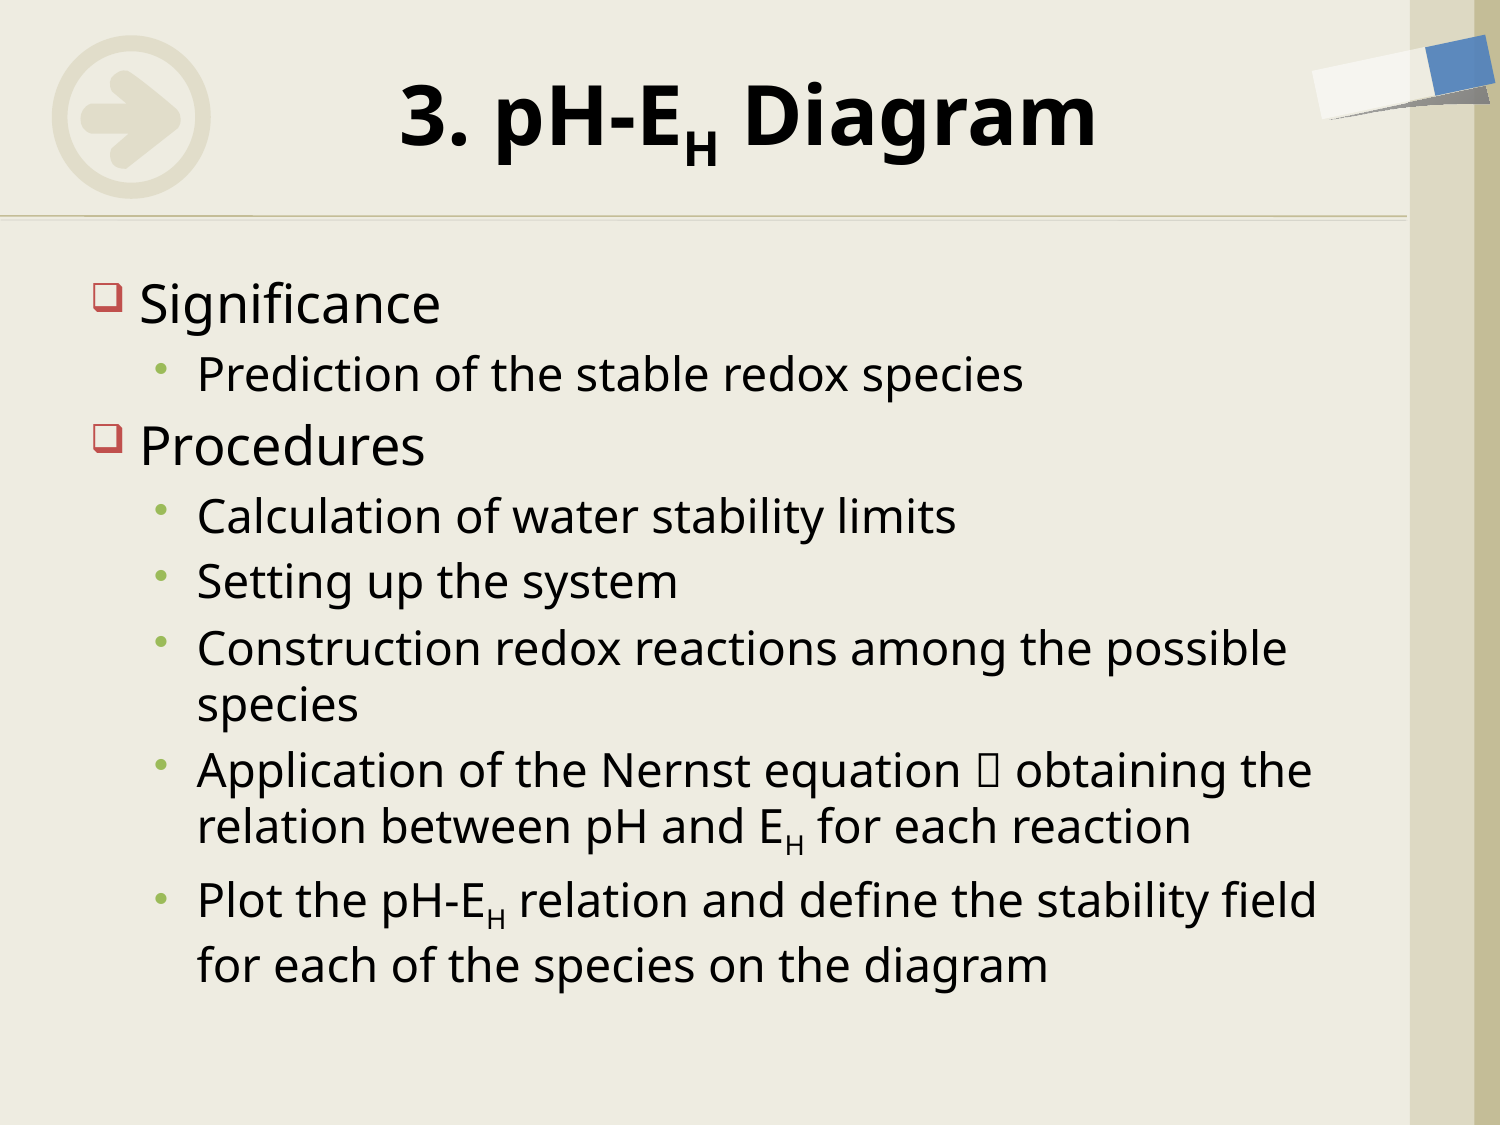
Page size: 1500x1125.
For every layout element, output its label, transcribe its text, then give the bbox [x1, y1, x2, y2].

list Significance Prediction of the stable redox species Procedures Calculation of water stability limits Setting up the system Construction redox reactions among the possible species Application of the Nernst equation  obtaining the relation between pH and EH for each reaction Plot the pH-EH relation and define the stability field for each of the species on the diagram [75, 262, 1406, 1005]
title 3. pH-EH Diagram [75, 24, 1425, 213]
